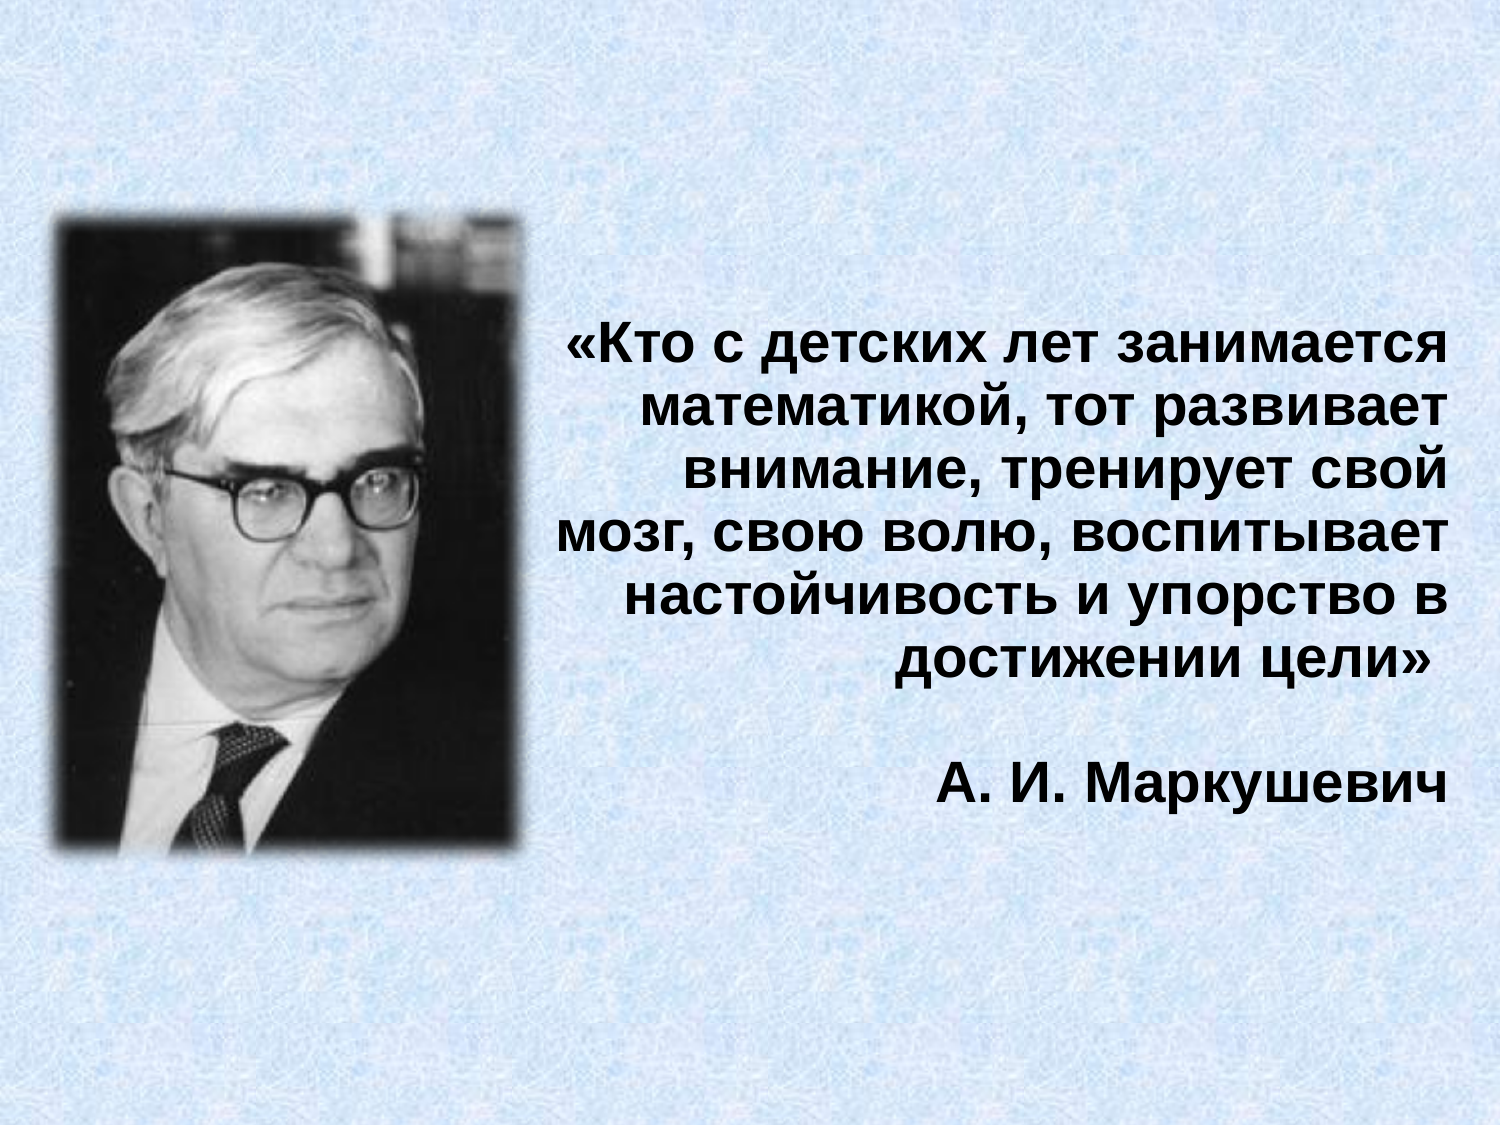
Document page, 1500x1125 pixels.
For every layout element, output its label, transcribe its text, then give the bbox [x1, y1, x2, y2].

text_box «Кто с детских лет занимается математикой, тот развивает внимание, тренирует свой мозг, свою волю, воспитывает настойчивость и упорство в достижении цели» А. И. Маркушевич [541, 304, 1465, 823]
list [0, 42, 1353, 433]
picture [0, 0, 1500, 1125]
